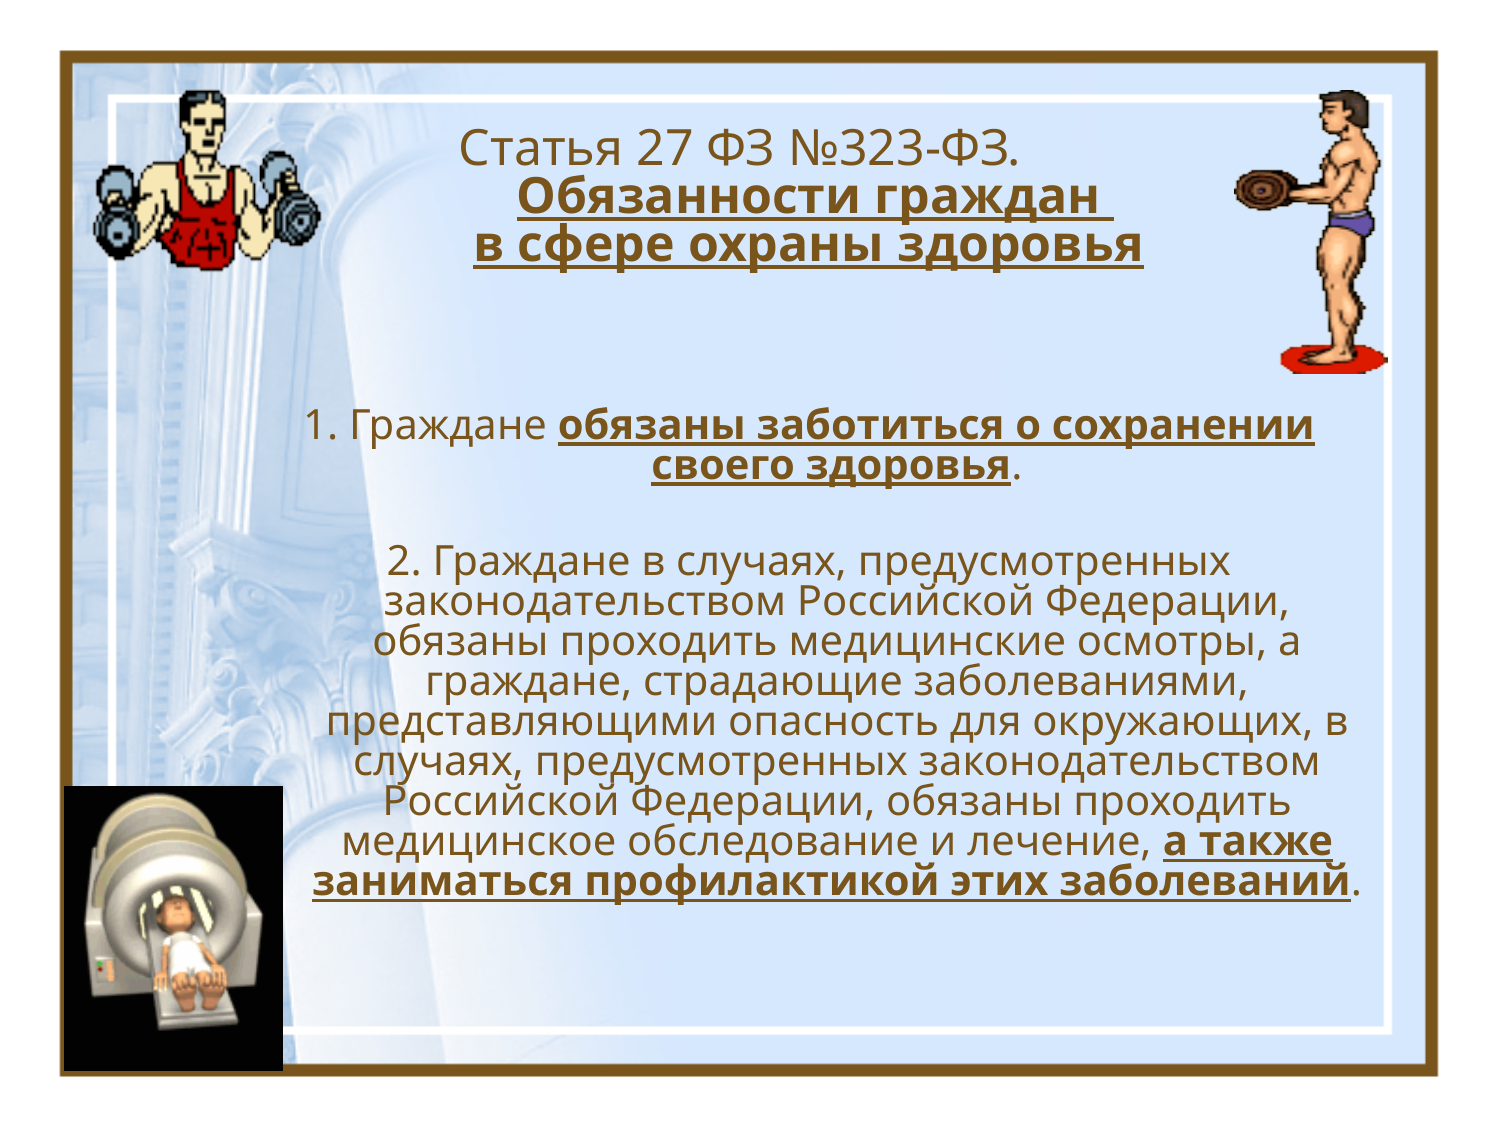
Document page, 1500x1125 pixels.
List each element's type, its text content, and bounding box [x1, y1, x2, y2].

picture [0, 0, 1500, 1125]
list 1. Граждане обязаны заботиться о сохранении своего здоровья. 2. Граждане в случаях, предусмотренных законодательством Российской Федерации, обязаны проходить медицинские осмотры, а граждане, страдающие заболеваниями, представляющими опасность для окружающих, в случаях, предусмотренных законодательством Российской Федерации, обязаны проходить медицинское обследование и лечение, а также заниматься профилактикой этих заболеваний. [229, 399, 1388, 1125]
title Статья 27 ФЗ №323-ФЗ. Обязанности граждан в сфере охраны здоровья [336, 148, 1229, 300]
